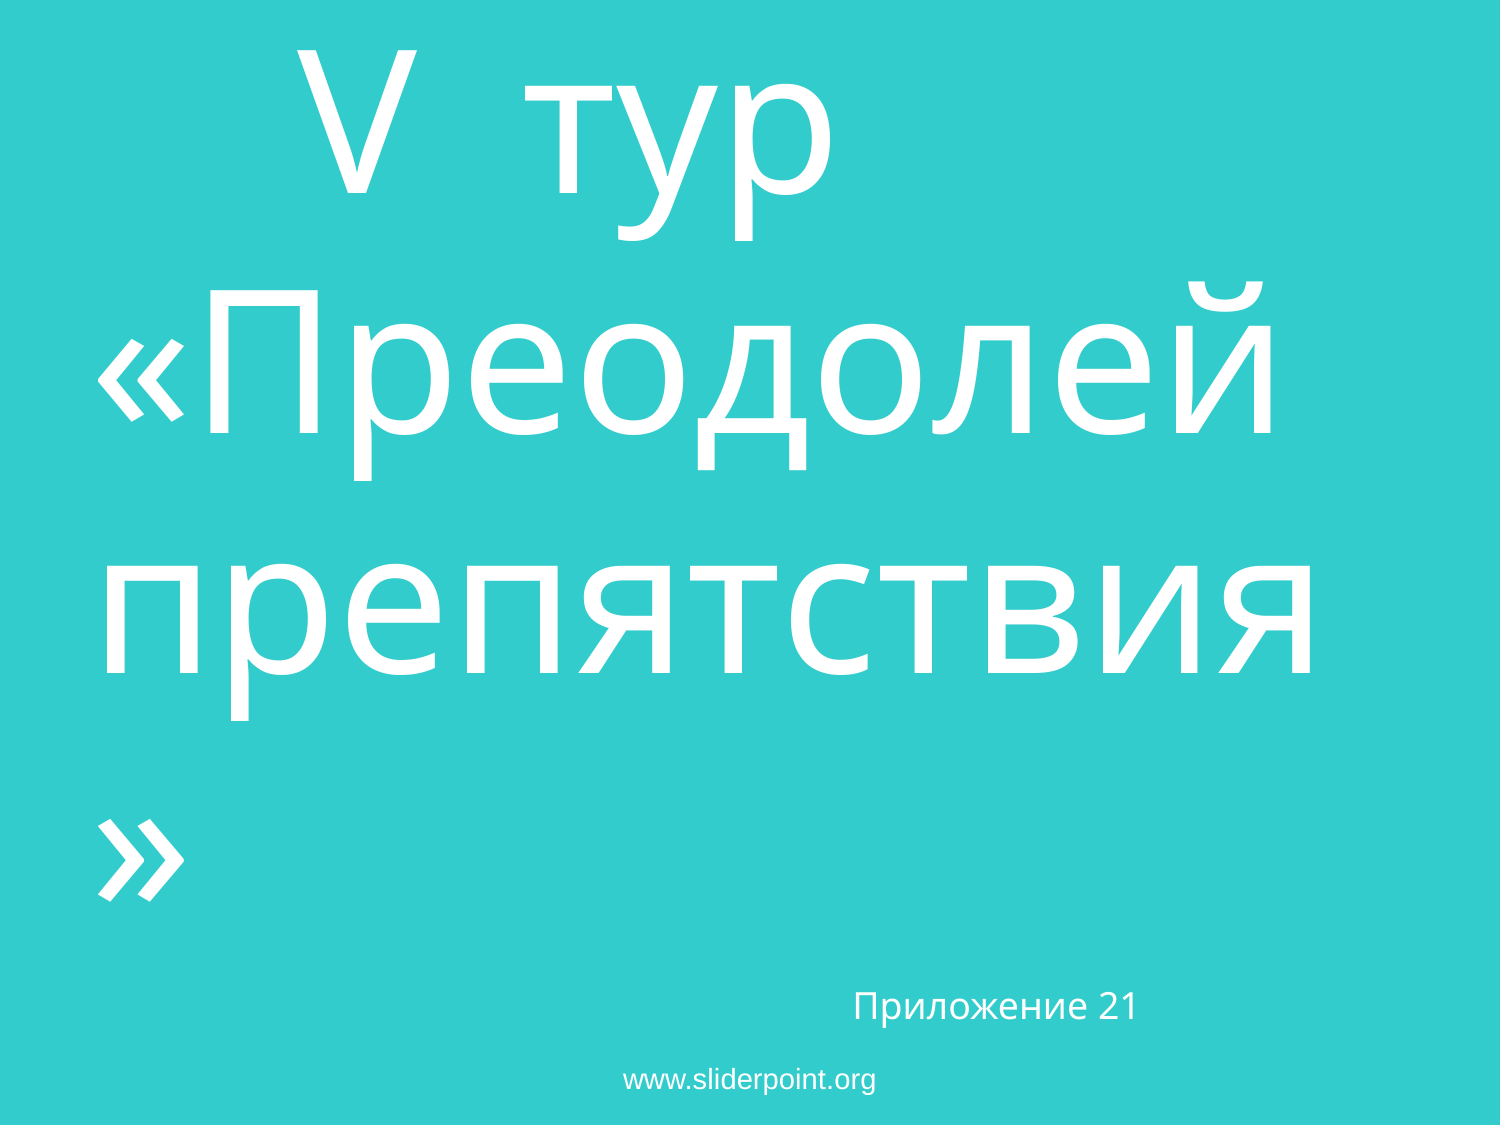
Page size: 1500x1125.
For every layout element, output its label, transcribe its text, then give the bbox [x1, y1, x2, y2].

footer www.sliderpoint.org [512, 1024, 988, 1103]
text_box Приложение 21 [837, 974, 1338, 1093]
title V тур «Преодолей препятствия» [74, 47, 1426, 901]
